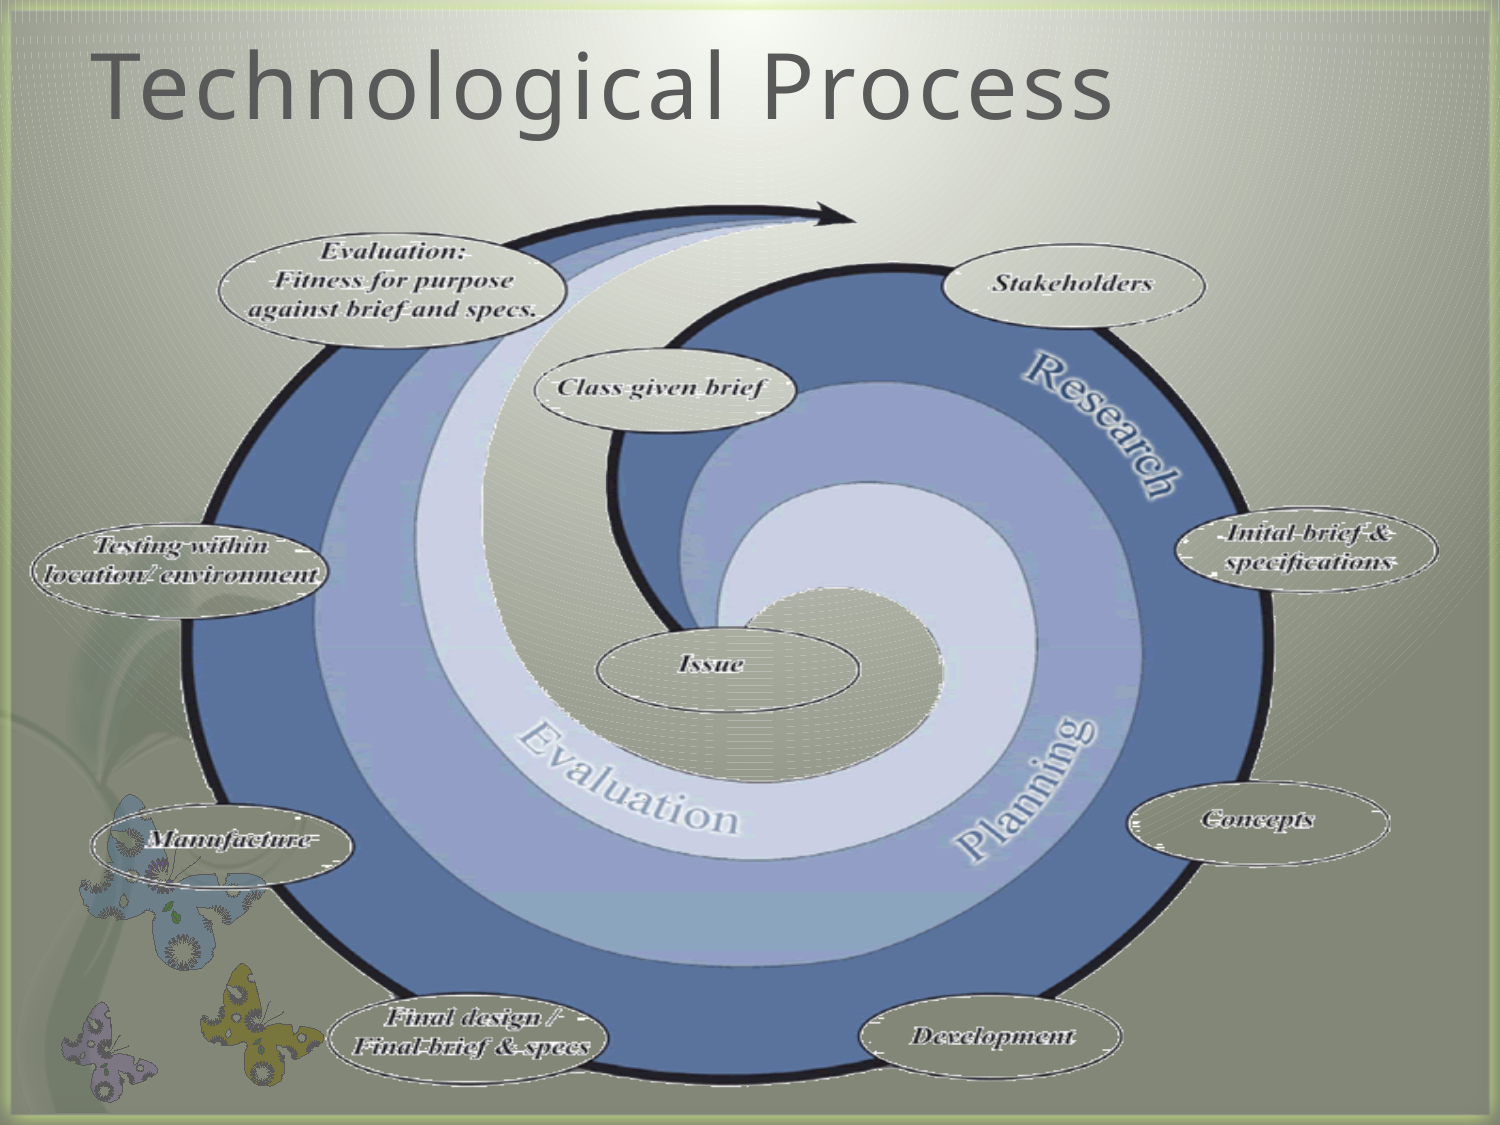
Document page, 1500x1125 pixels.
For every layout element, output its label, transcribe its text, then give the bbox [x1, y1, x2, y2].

picture [0, 175, 1500, 1125]
title Technological Process [75, 24, 1442, 141]
